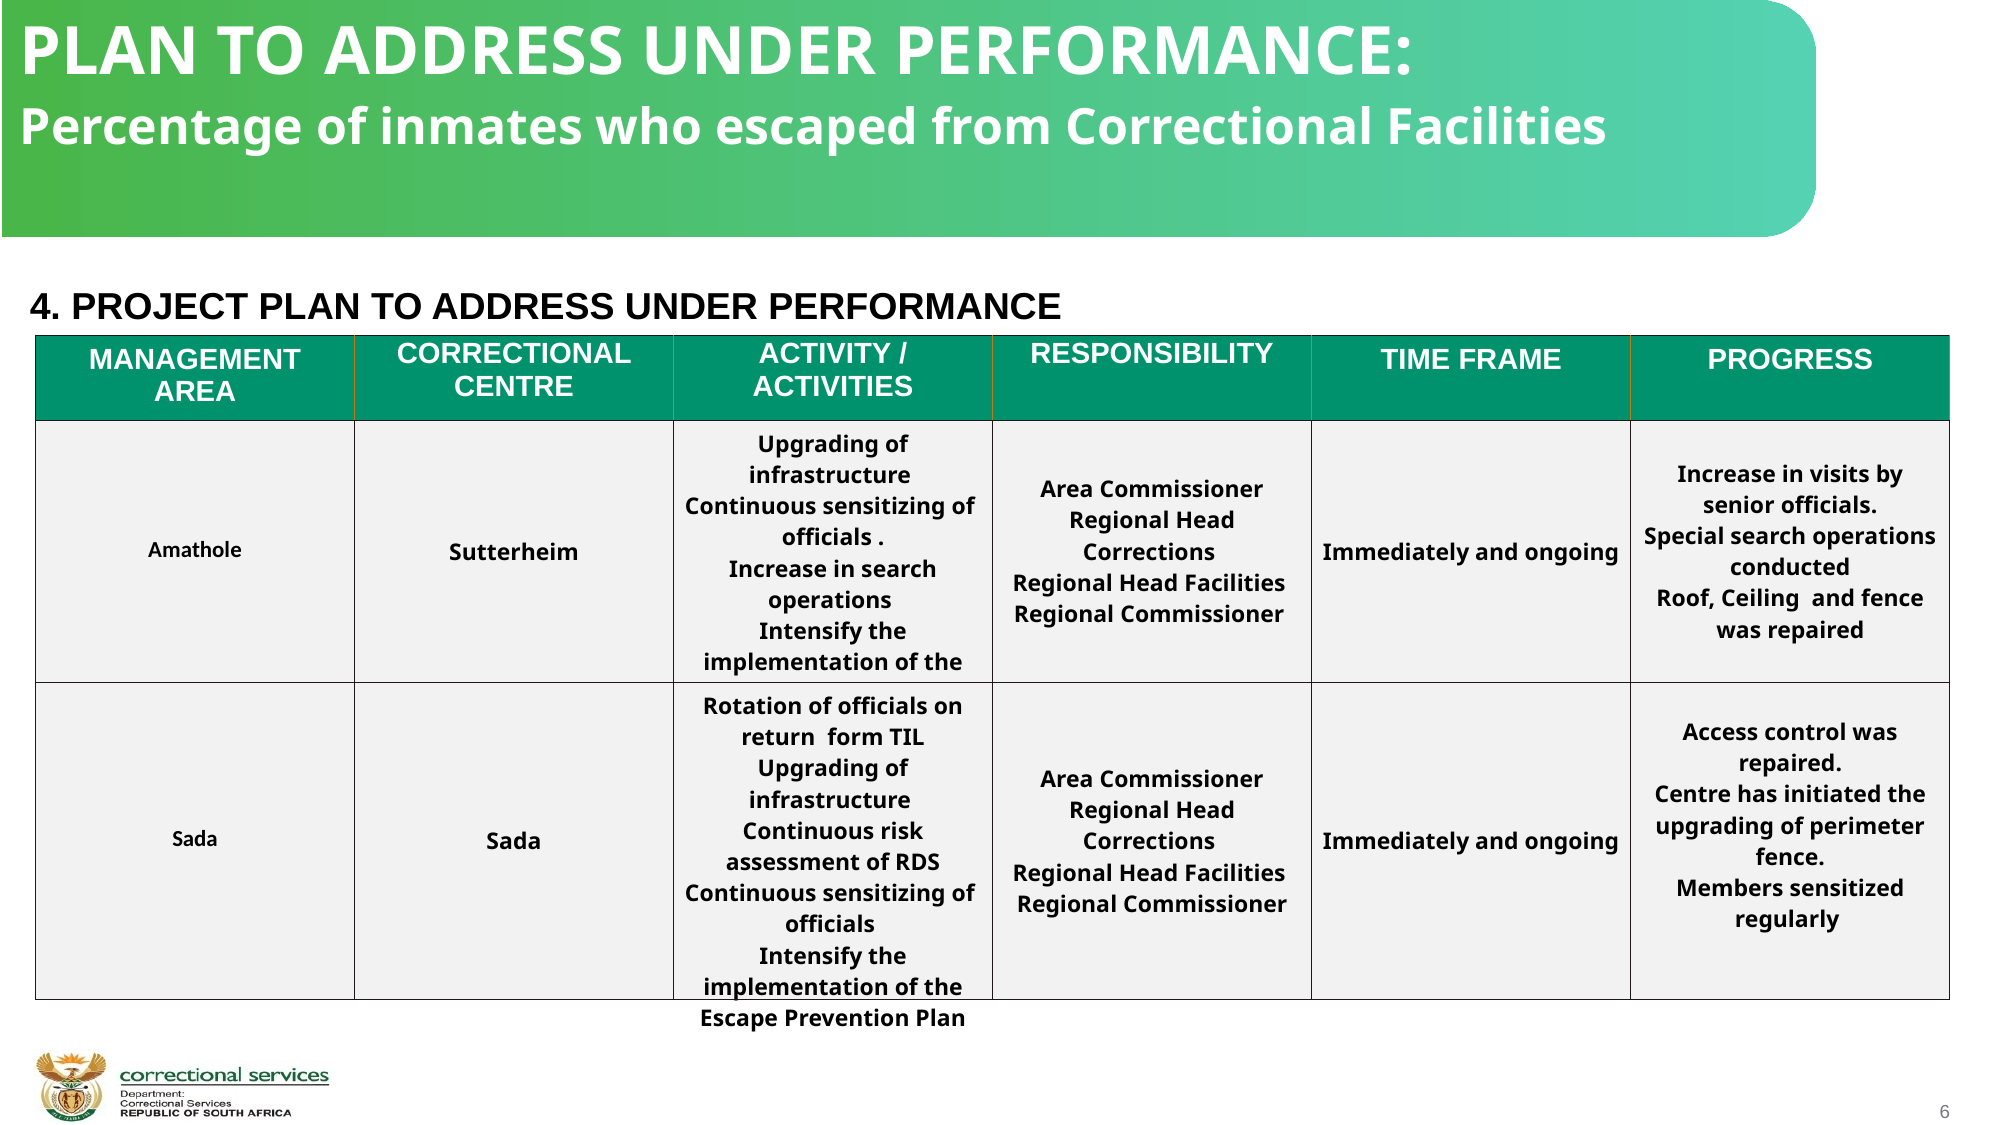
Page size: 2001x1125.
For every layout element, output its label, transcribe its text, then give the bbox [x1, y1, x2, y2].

table_header PROGRESS [1631, 336, 1949, 420]
table_cell Immediately and ongoing [1312, 683, 1630, 999]
table_header CORRECTIONAL CENTRE [355, 336, 673, 420]
table_cell Amathole [36, 421, 354, 682]
table_header TIME FRAME [1312, 336, 1630, 420]
text_box PLAN TO ADDRESS UNDER PERFORMANCE: Percentage of inmates who escaped from Correctional Facilities [4, 9, 1803, 96]
table_header RESPONSIBILITY [993, 336, 1311, 420]
table_cell Sada [36, 683, 354, 999]
text_box 4. PROJECT PLAN TO ADDRESS UNDER PERFORMANCE [0, 274, 1463, 335]
table_cell Immediately and ongoing [1312, 421, 1630, 682]
table_cell Increase in visits by senior officials. Special search operations conducted Roof, Ceiling and fence was repaired [1631, 421, 1949, 682]
table_cell Sada [355, 683, 673, 999]
table_cell Sutterheim [355, 421, 673, 682]
table_cell Area Commissioner Regional Head Corrections Regional Head Facilities Regional Commissioner [993, 421, 1311, 682]
table_header MANAGEMENT AREA [36, 336, 354, 420]
table_cell Upgrading of infrastructure Continuous sensitizing of officials . Increase in search operations Intensify the implementation of the Escape Prevention Plan [674, 421, 992, 682]
picture [33, 1049, 332, 1123]
text_box [2, 0, 1816, 237]
table_cell Rotation of officials on return form TIL Upgrading of infrastructure Continuous risk assessment of RDS Continuous sensitizing of officials Intensify the implementation of the Escape Prevention Plan [674, 683, 992, 999]
table_header ACTIVITY / ACTIVITIES [674, 336, 992, 420]
table_cell Area Commissioner Regional Head Corrections Regional Head Facilities Regional Commissioner [993, 683, 1311, 999]
table_cell Access control was repaired. Centre has initiated the upgrading of perimeter fence. Members sensitized regularly [1631, 683, 1949, 999]
